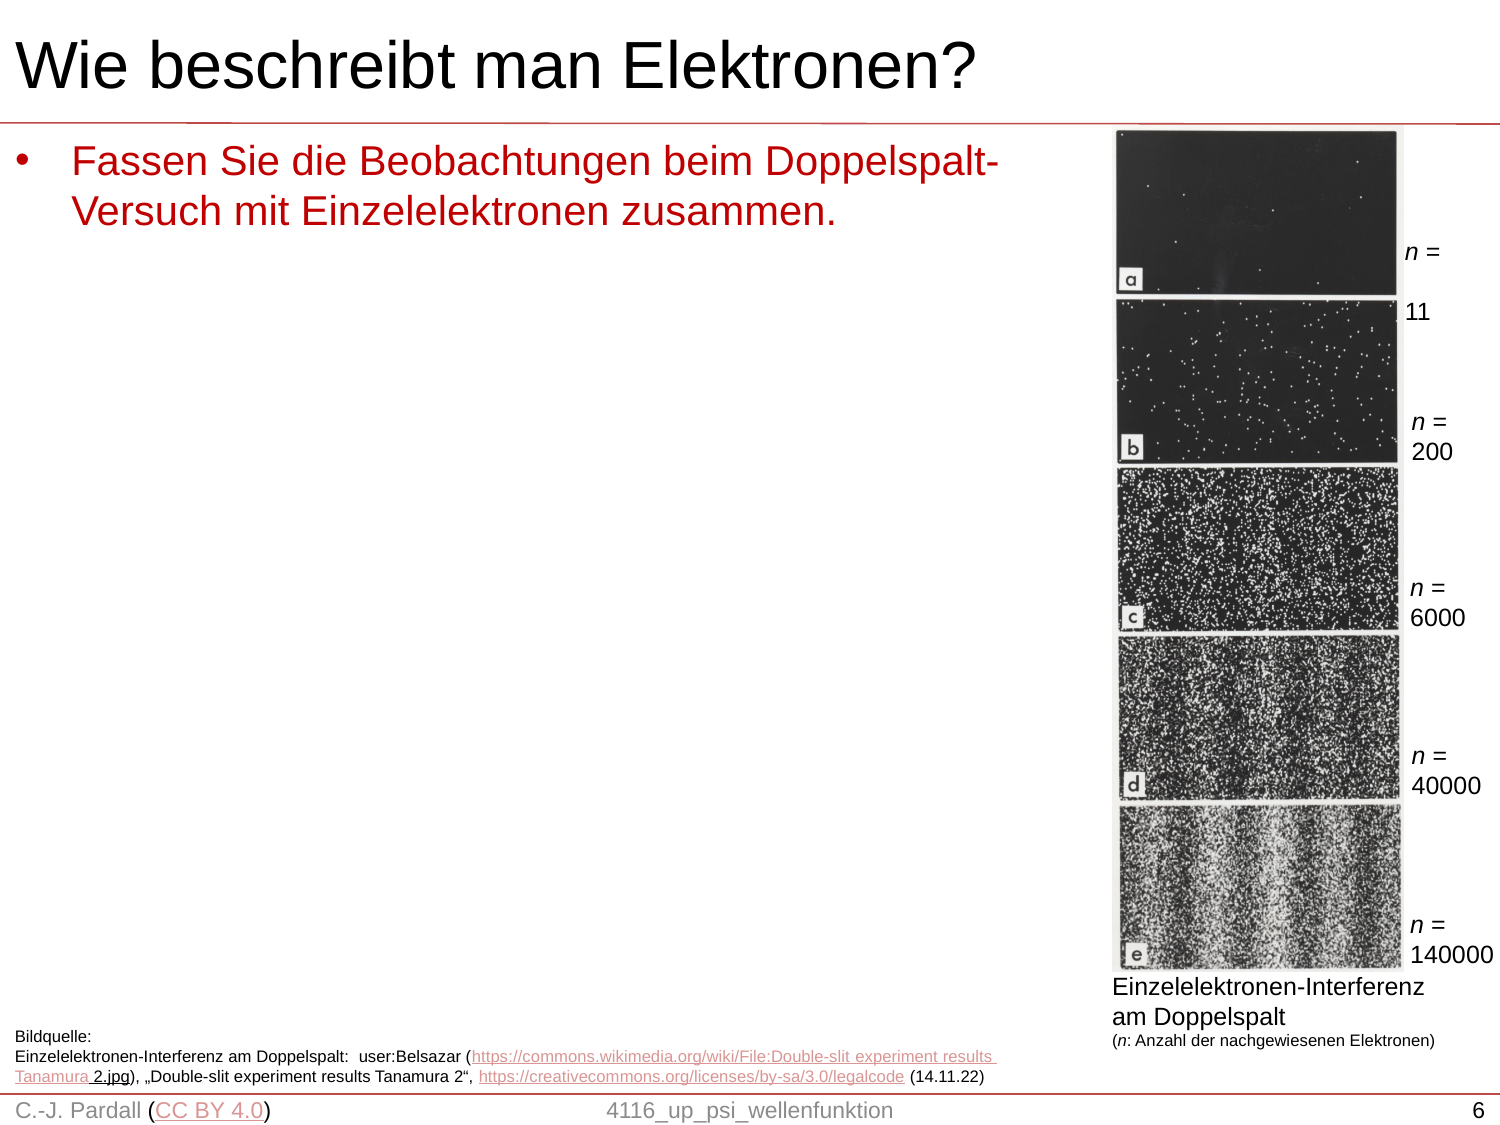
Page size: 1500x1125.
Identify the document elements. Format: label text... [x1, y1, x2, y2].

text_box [1111, 125, 1500, 1059]
slide_number C.-J. Pardall [0, 1094, 350, 1125]
list Fassen Sie die Beobachtungen beim Doppelspalt-Versuch mit Einzelelektronen zusammen. [0, 126, 1095, 1000]
text_box Bildquelle: Einzelelektronen-Interferenz am Doppelspalt: user:Belsazar (https://commons.wikimedia.org/wiki/File:Double-slit experiment results Tanamura 2.jpg), „Double-slit experiment results Tanamura 2“, https://creativecommons.org/licenses/by-sa/3.0/legalcode (14.11.22) [0, 1018, 1048, 1093]
title Wie beschreibt man Elektronen? [0, 0, 1500, 123]
footer 4116_up_psi_wellenfunktion [512, 1094, 988, 1125]
